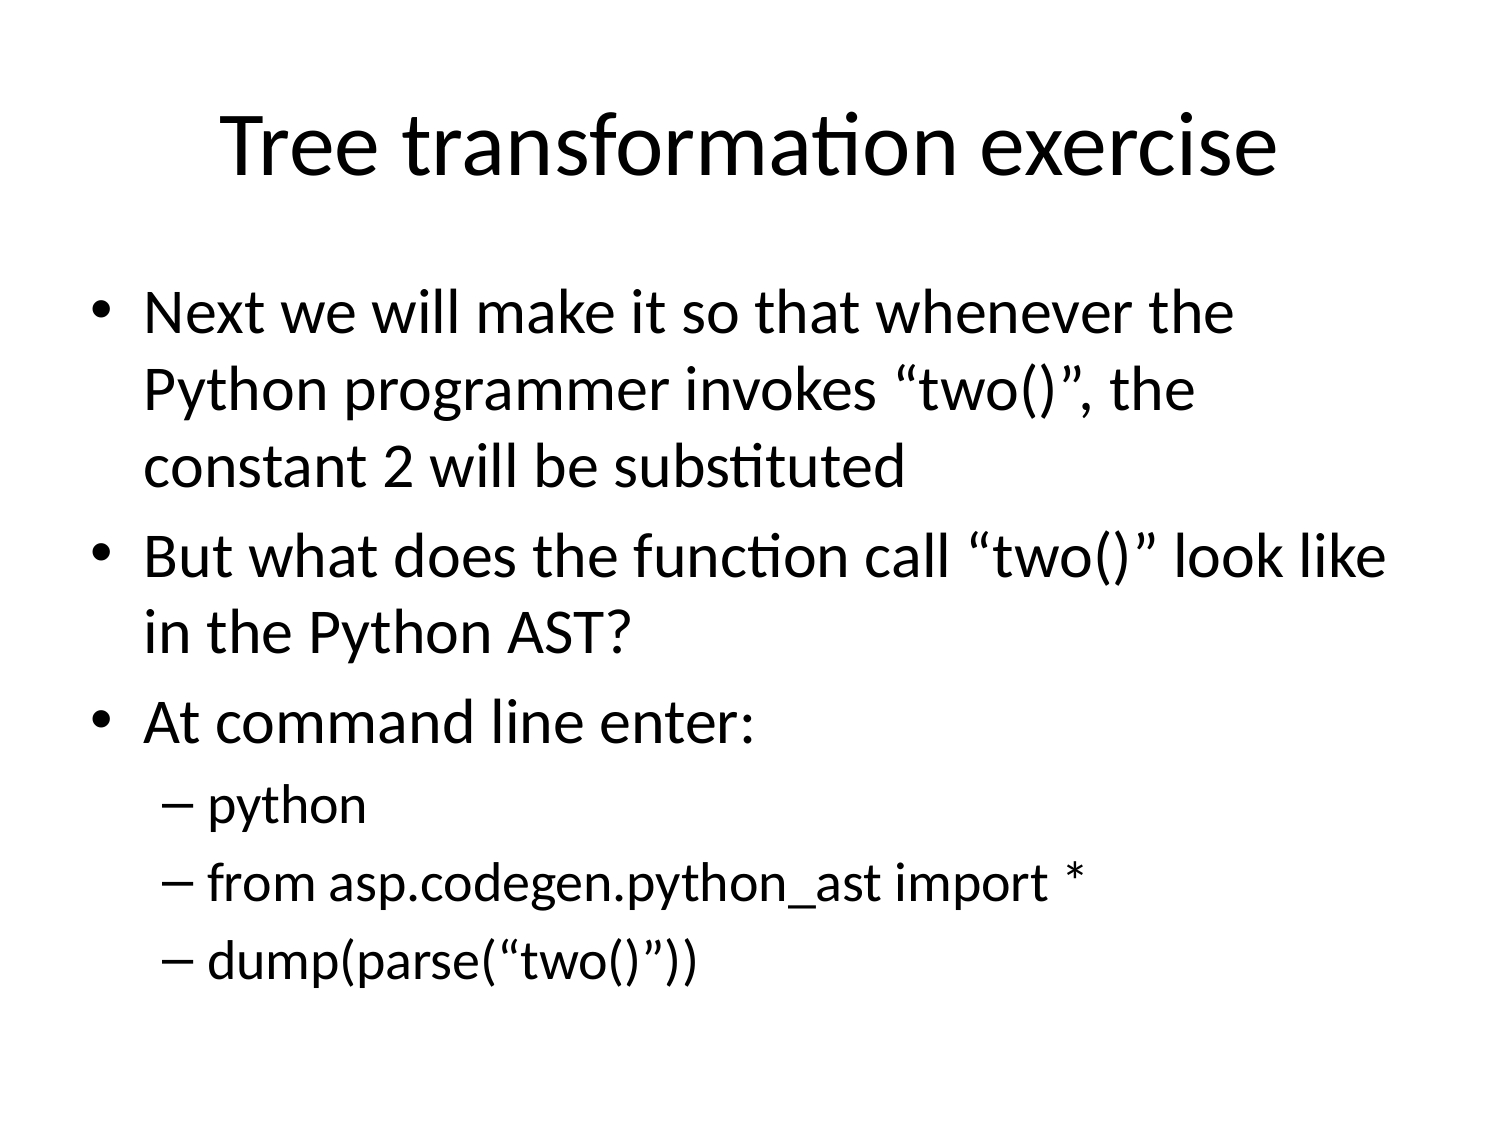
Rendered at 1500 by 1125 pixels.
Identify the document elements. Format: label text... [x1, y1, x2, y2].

list Next we will make it so that whenever the Python programmer invokes “two()”, the constant 2 will be substituted But what does the function call “two()” look like in the Python AST? At command line enter: python from asp.codegen.python_ast import * dump(parse(“two()”)) [75, 262, 1425, 1005]
title Tree transformation exercise [75, 45, 1425, 233]
